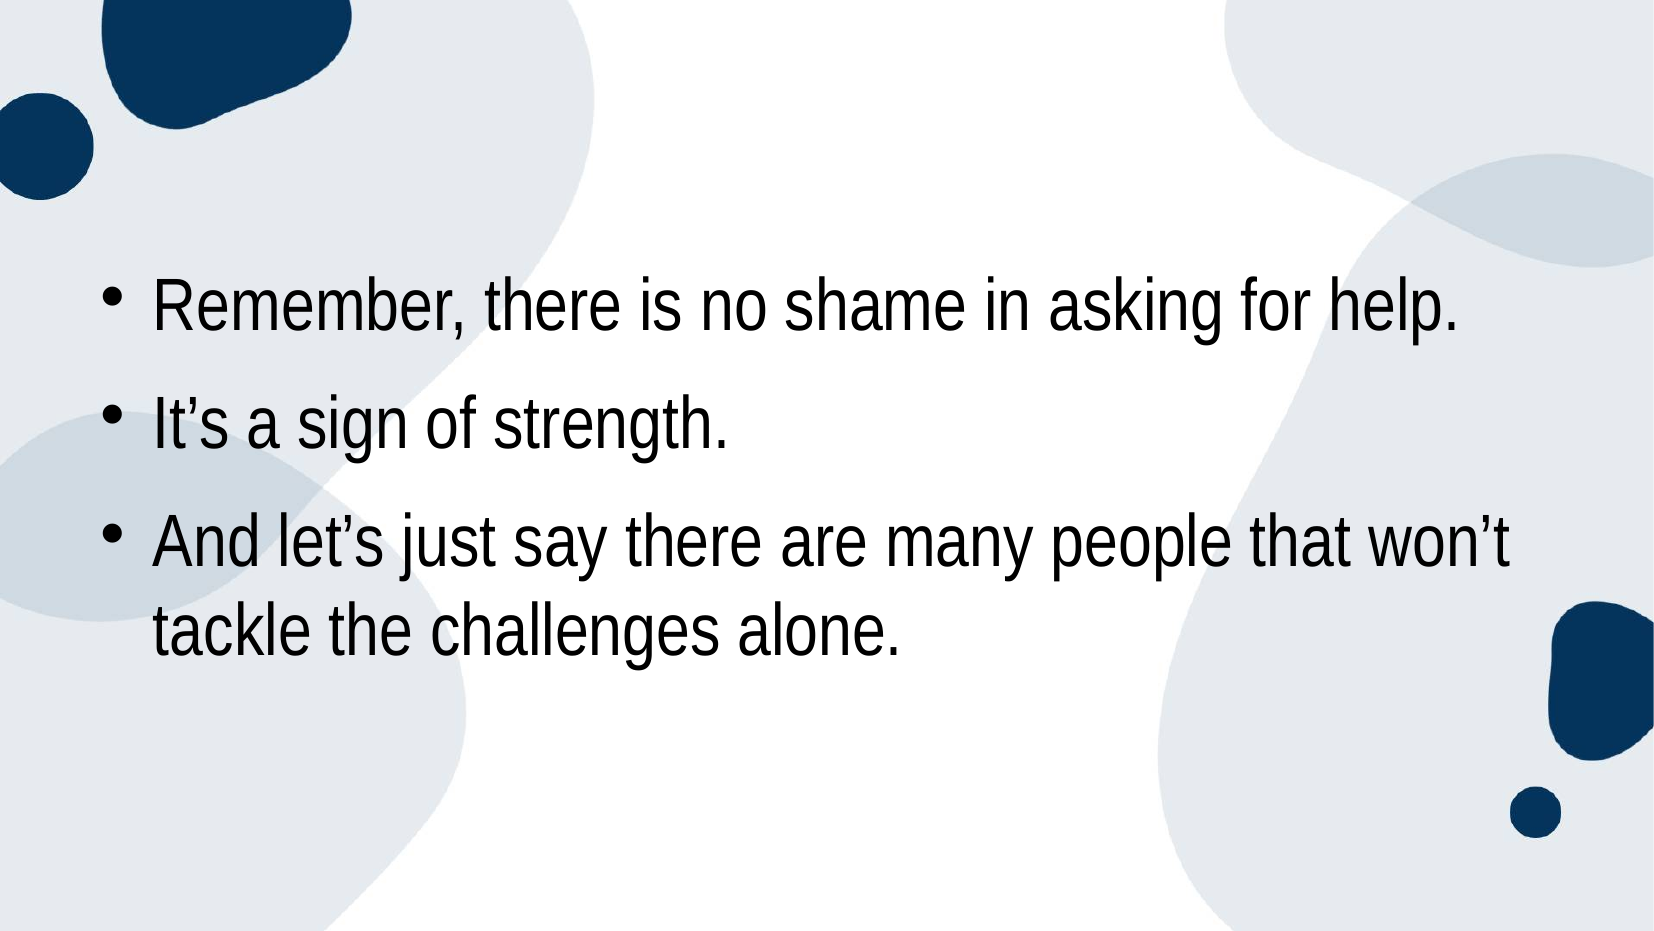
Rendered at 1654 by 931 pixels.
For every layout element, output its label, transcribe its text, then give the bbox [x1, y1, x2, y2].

list Remember, there is no shame in asking for help. It’s a sign of strength. And let’s just say there are many people that won’t tackle the challenges alone. [82, 256, 1571, 674]
picture [0, 0, 1654, 931]
